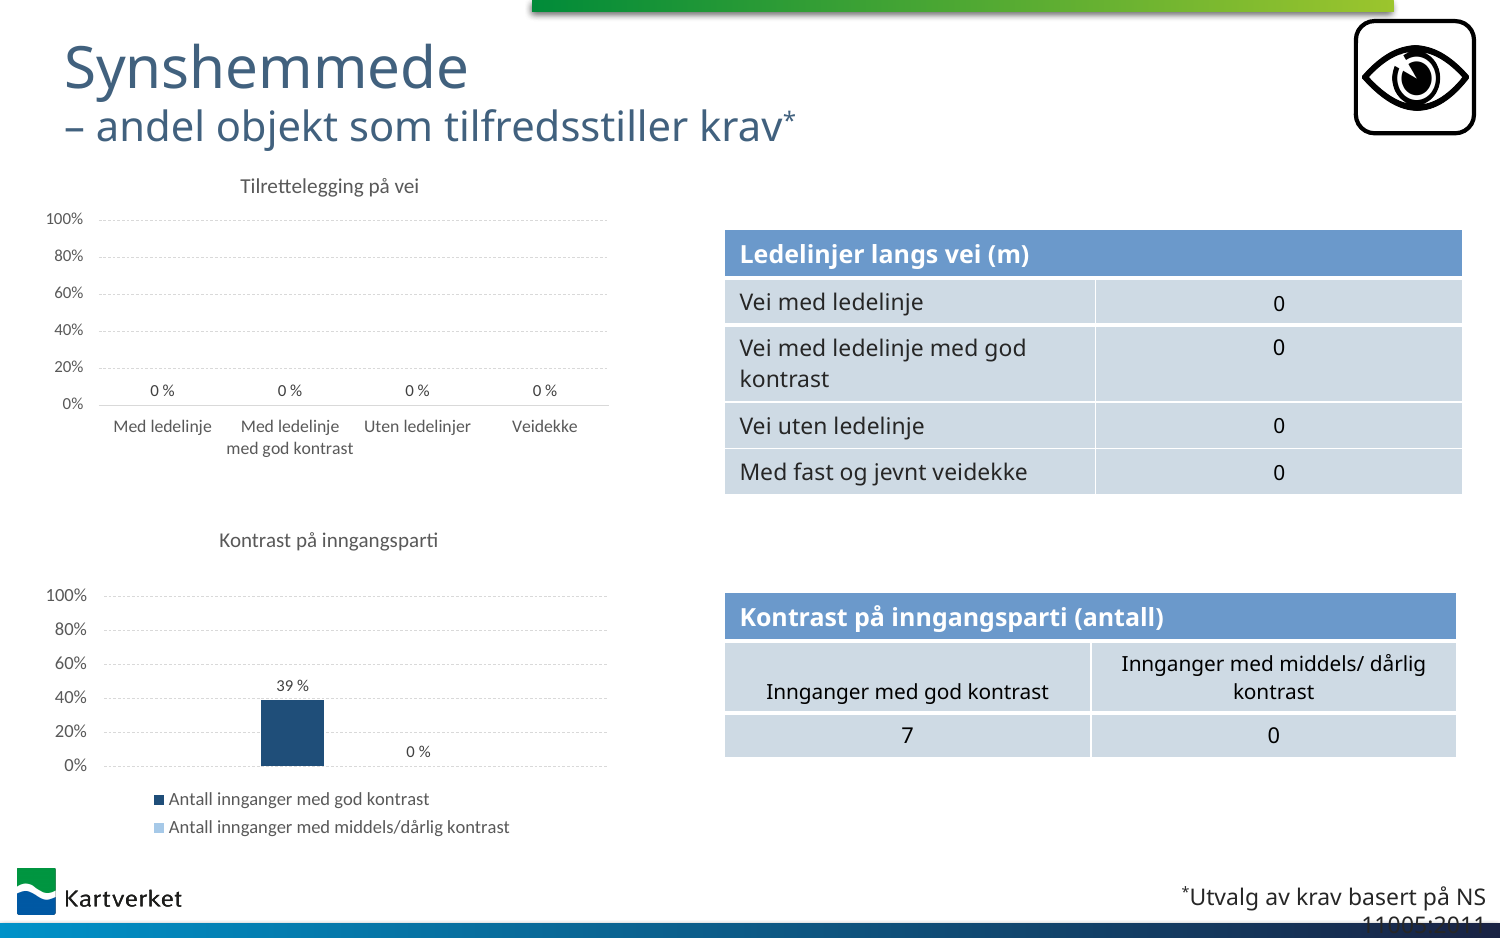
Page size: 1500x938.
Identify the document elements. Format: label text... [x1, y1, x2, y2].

table_header Ledelinjer langs vei (m) [725, 230, 1462, 276]
table_header Kontrast på inngangsparti (antall) [725, 593, 1456, 639]
text_box Synshemmede – andel objekt som tilfredsstiller krav* [49, 24, 1431, 158]
table_cell Vei med ledelinje med god kontrast [725, 327, 1095, 401]
picture [41, 166, 619, 492]
table_cell 0 [1096, 327, 1462, 401]
table_cell Innganger med middels/ dårlig kontrast [1092, 643, 1456, 711]
table_cell Vei uten ledelinje [725, 403, 1095, 448]
table_cell Med fast og jevnt veidekke [725, 449, 1095, 494]
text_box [1355, 20, 1475, 134]
table_cell Vei med ledelinje [725, 280, 1095, 323]
picture [41, 520, 617, 846]
table_cell 0 [1092, 715, 1456, 757]
table_cell Innganger med god kontrast [725, 643, 1090, 711]
table_cell 0 [1096, 280, 1462, 323]
text_box *Utvalg av krav basert på NS 11005:2011 [1068, 873, 1500, 938]
table_cell 0 [1096, 403, 1462, 448]
table_cell 0 [1096, 449, 1462, 494]
table_cell 7 [725, 715, 1090, 757]
